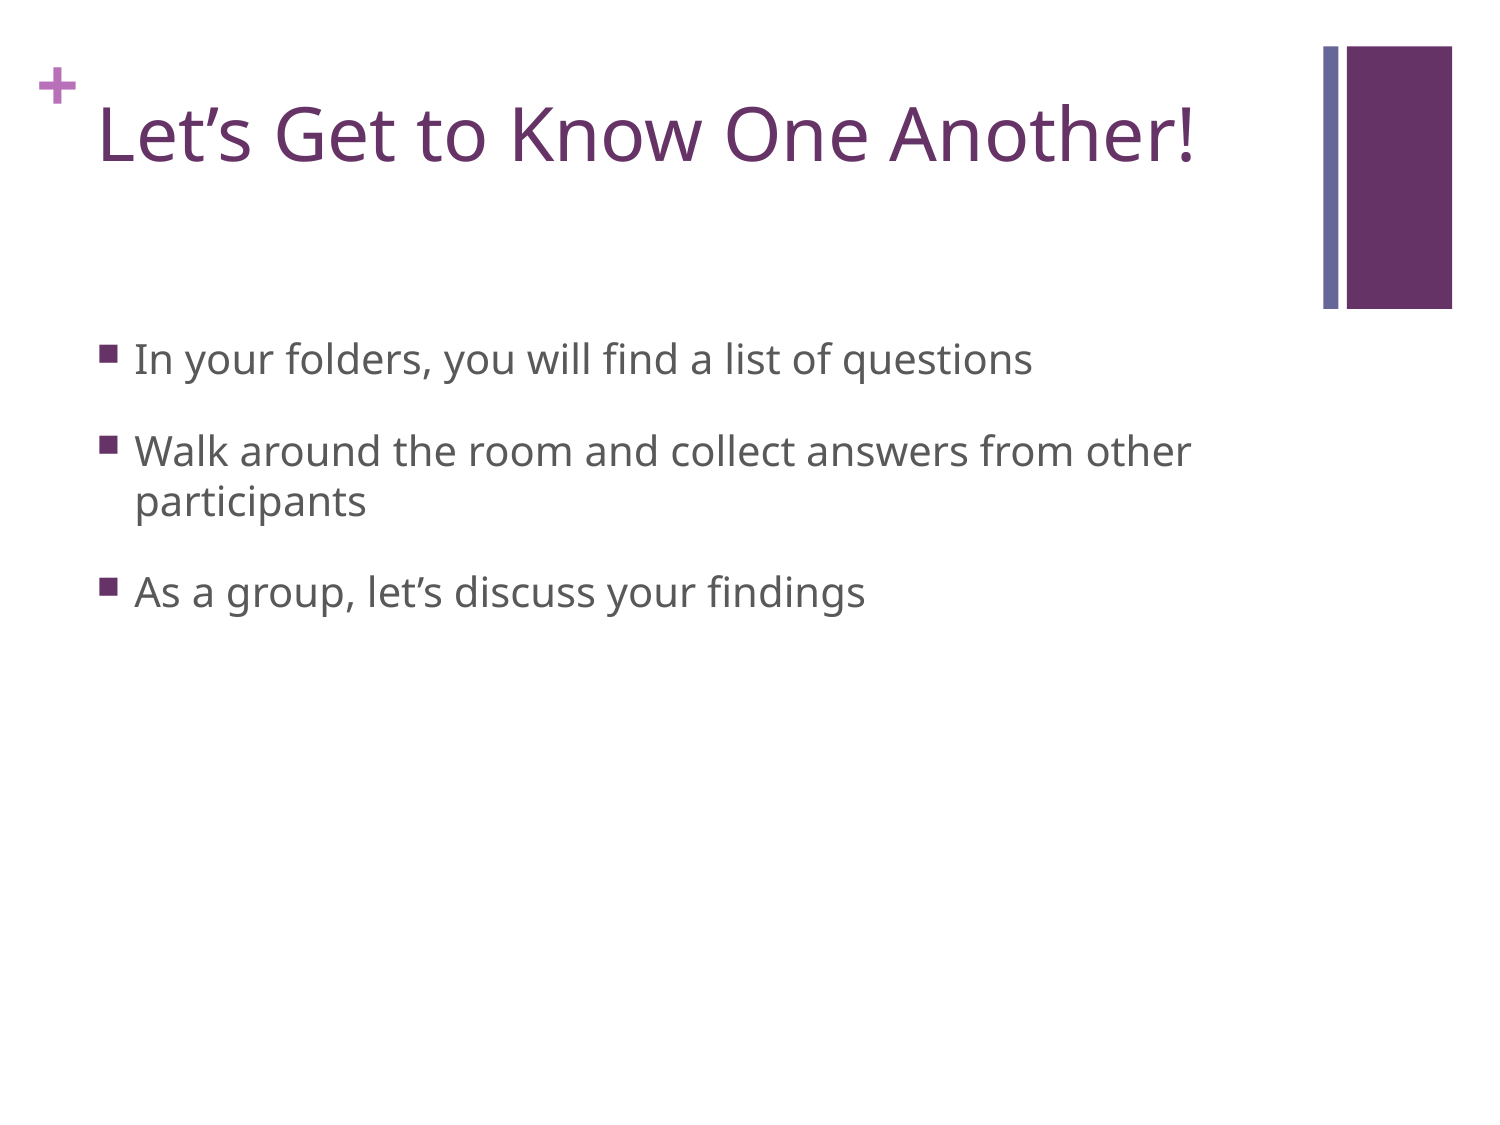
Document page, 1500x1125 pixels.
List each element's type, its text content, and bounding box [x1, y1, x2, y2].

title Let’s Get to Know One Another! [81, 79, 1322, 263]
list In your folders, you will find a list of questions Walk around the room and collect answers from other participants As a group, let’s discuss your findings [81, 324, 1322, 1005]
